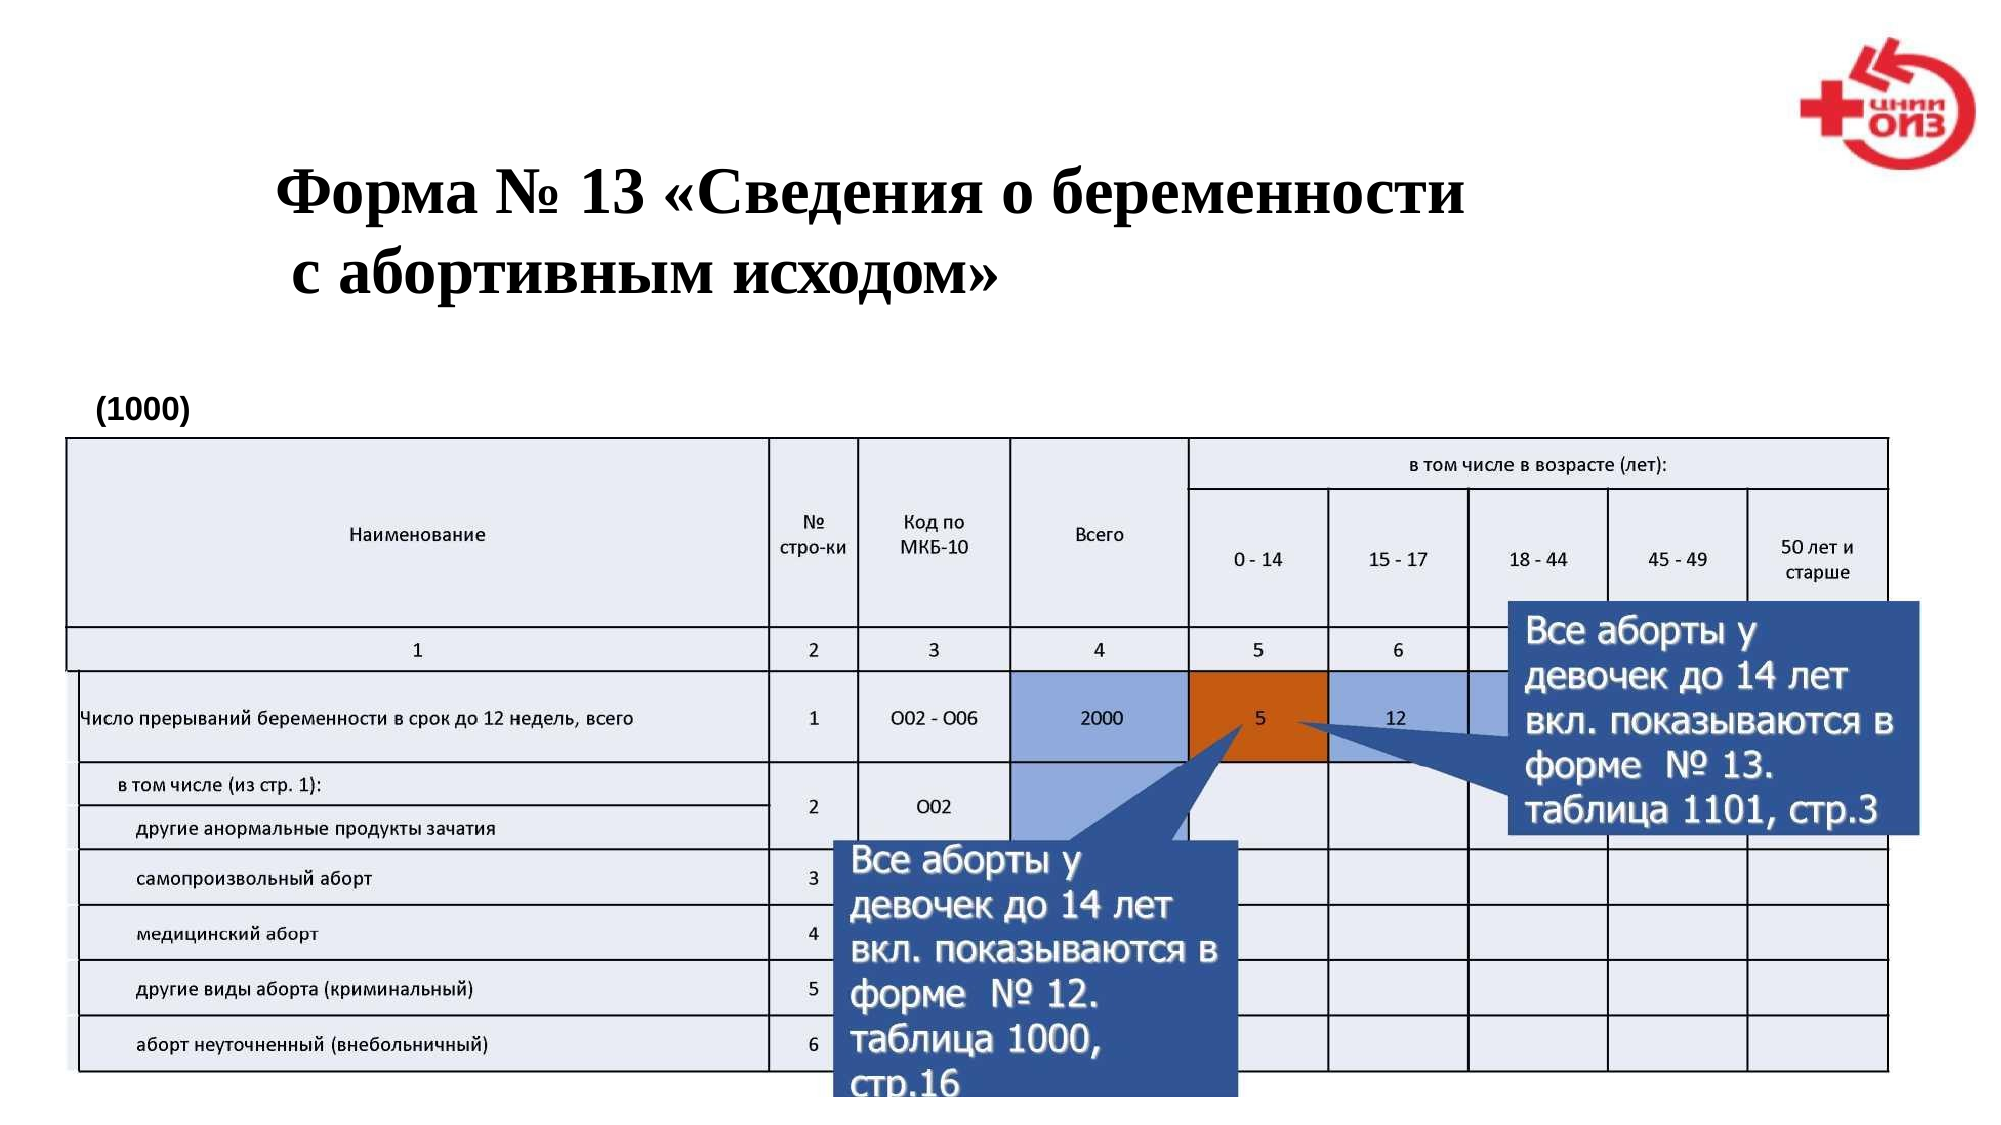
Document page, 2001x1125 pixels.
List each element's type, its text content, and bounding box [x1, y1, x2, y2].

picture [64, 437, 1922, 1097]
title Форма № 13 «Сведения о беременности с абортивным исходом» [272, 144, 1472, 335]
picture [1785, 22, 1980, 184]
text_box (1000) [93, 384, 194, 427]
